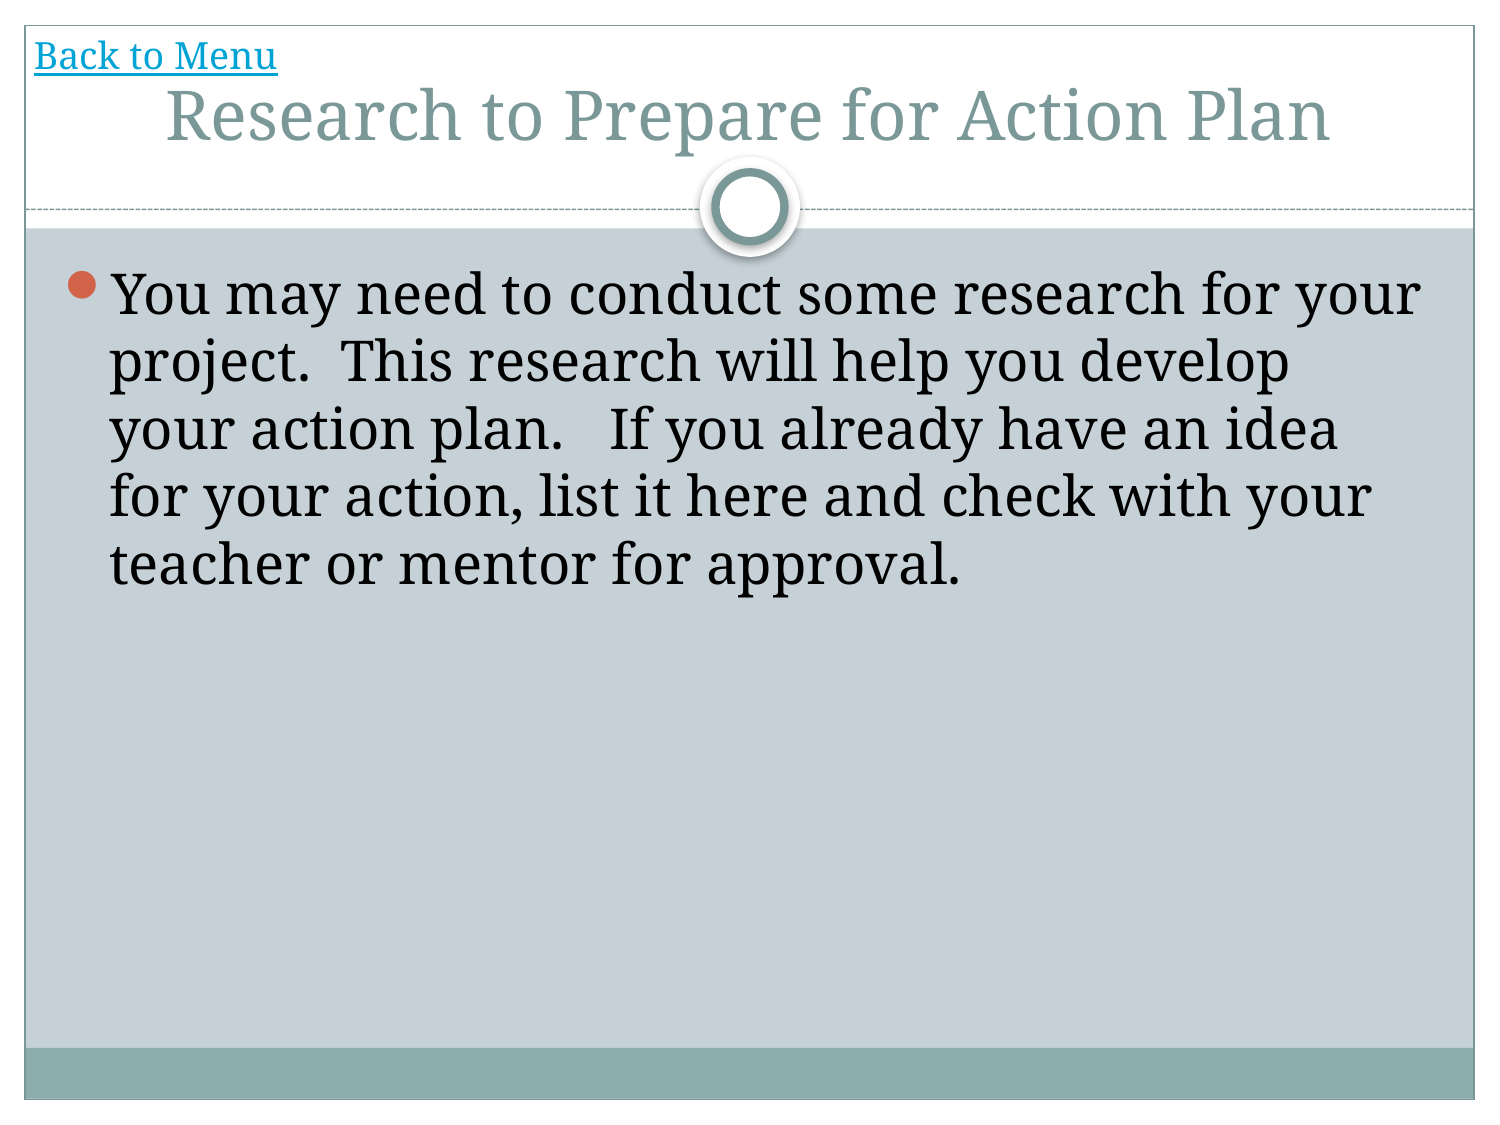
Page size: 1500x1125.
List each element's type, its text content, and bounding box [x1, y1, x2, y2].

list You may need to conduct some research for your project. This research will help you develop your action plan. If you already have an idea for your action, list it here and check with your teacher or mentor for approval. [49, 250, 1445, 1001]
text_box Back to Menu [19, 24, 293, 91]
title Research to Prepare for Action Plan [49, 37, 1450, 162]
